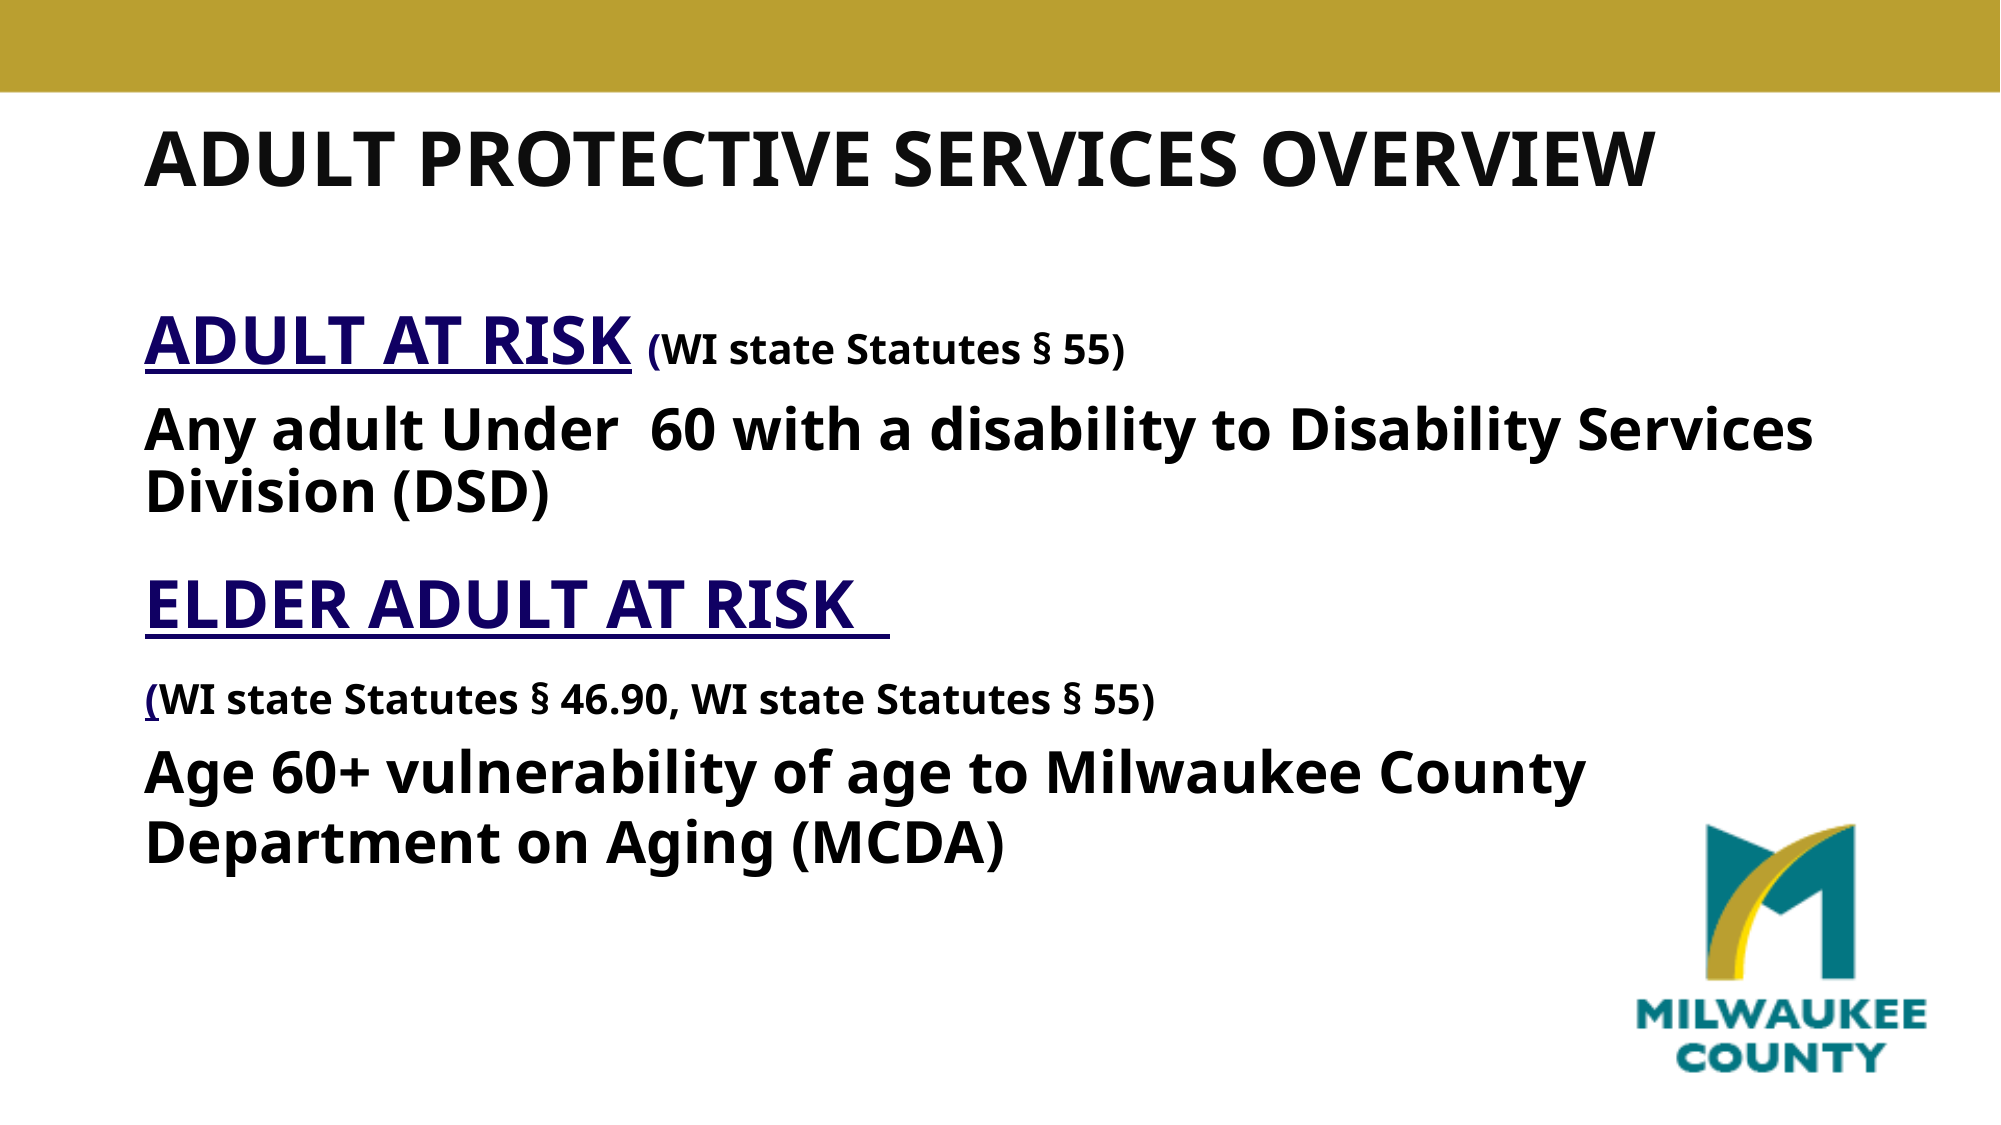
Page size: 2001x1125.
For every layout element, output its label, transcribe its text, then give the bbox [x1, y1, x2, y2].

list ADULT AT RISK (WI state Statutes § 55) Any adult Under 60 with a disability to Disability Services Division (DSD) ELDER ADULT AT RISK (WI state Statutes § 46.90, WI state Statutes § 55) Age 60+ vulnerability of age to Milwaukee County Department on Aging (MCDA) [136, 298, 1863, 1014]
title ADULT PROTECTIVE SERVICES OVERVIEW [136, 111, 1863, 278]
picture [0, 0, 2000, 1125]
